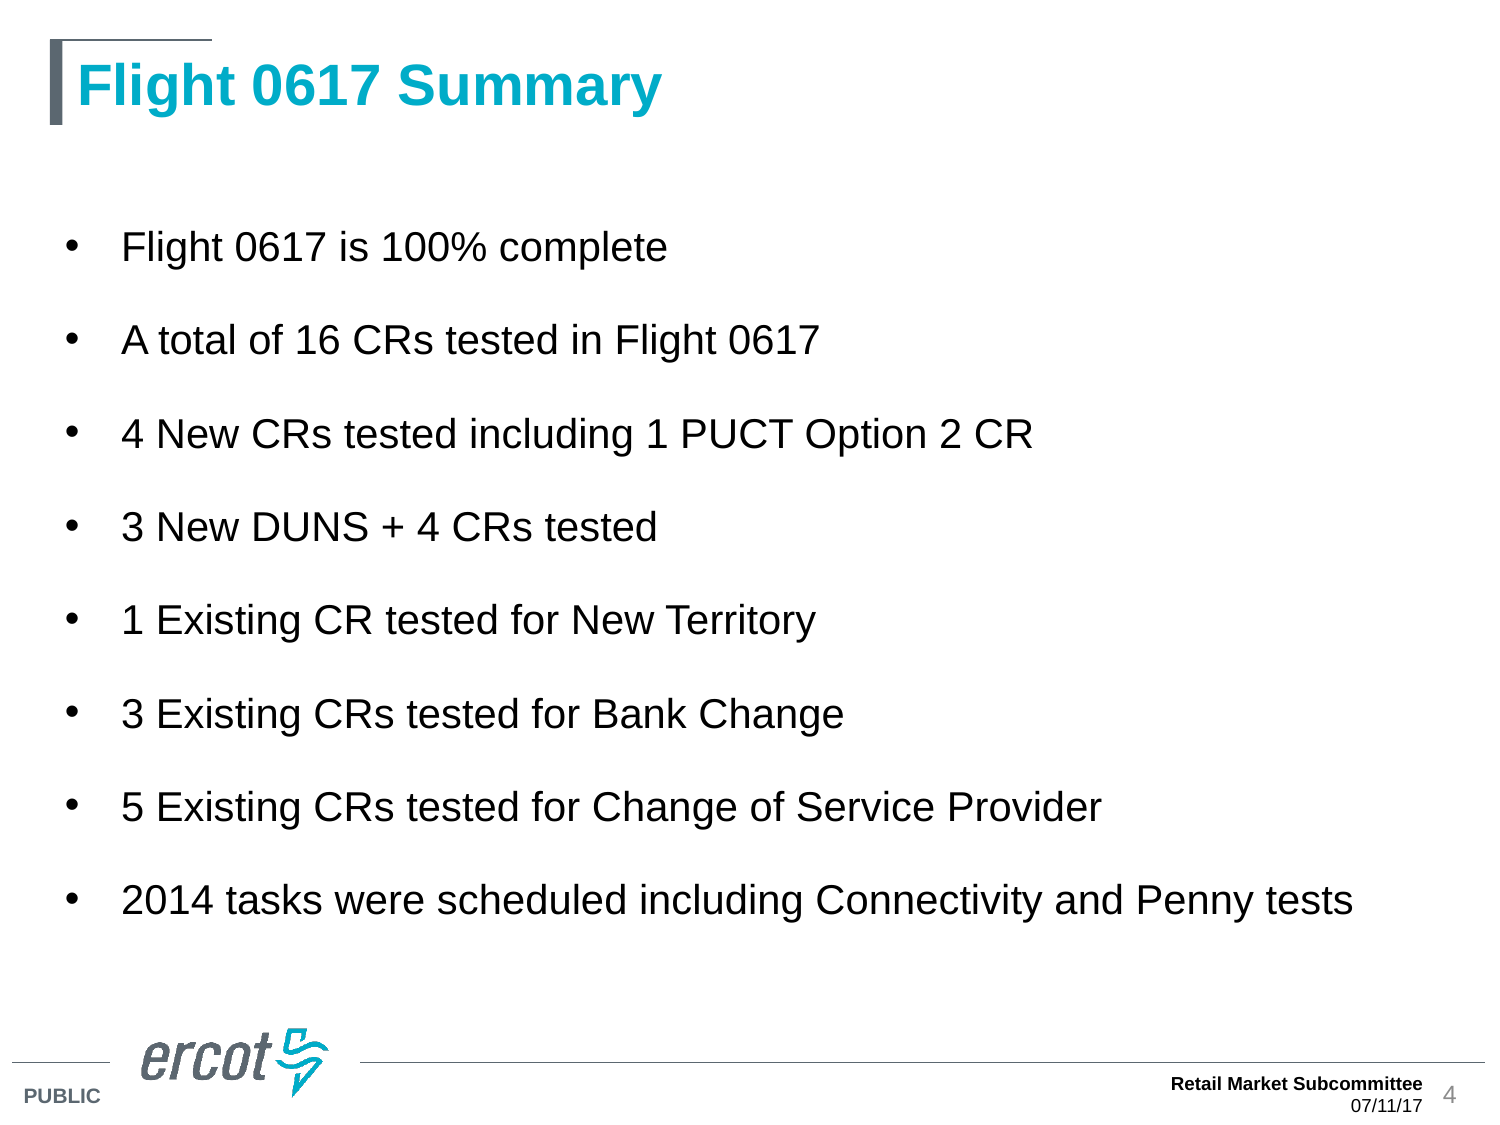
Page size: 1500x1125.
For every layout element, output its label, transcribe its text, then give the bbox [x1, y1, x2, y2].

slide_number 4 [1438, 1076, 1488, 1112]
list Flight 0617 is 100% complete A total of 16 CRs tested in Flight 0617 4 New CRs tested including 1 PUCT Option 2 CR 3 New DUNS + 4 CRs tested 1 Existing CR tested for New Territory 3 Existing CRs tested for Bank Change 5 Existing CRs tested for Change of Service Provider 2014 tasks were scheduled including Connectivity and Penny tests [50, 187, 1450, 963]
picture [137, 1024, 332, 1100]
text_box Retail Market Subcommittee 07/11/17 [1137, 1064, 1438, 1125]
title Flight 0617 Summary [62, 39, 1450, 187]
